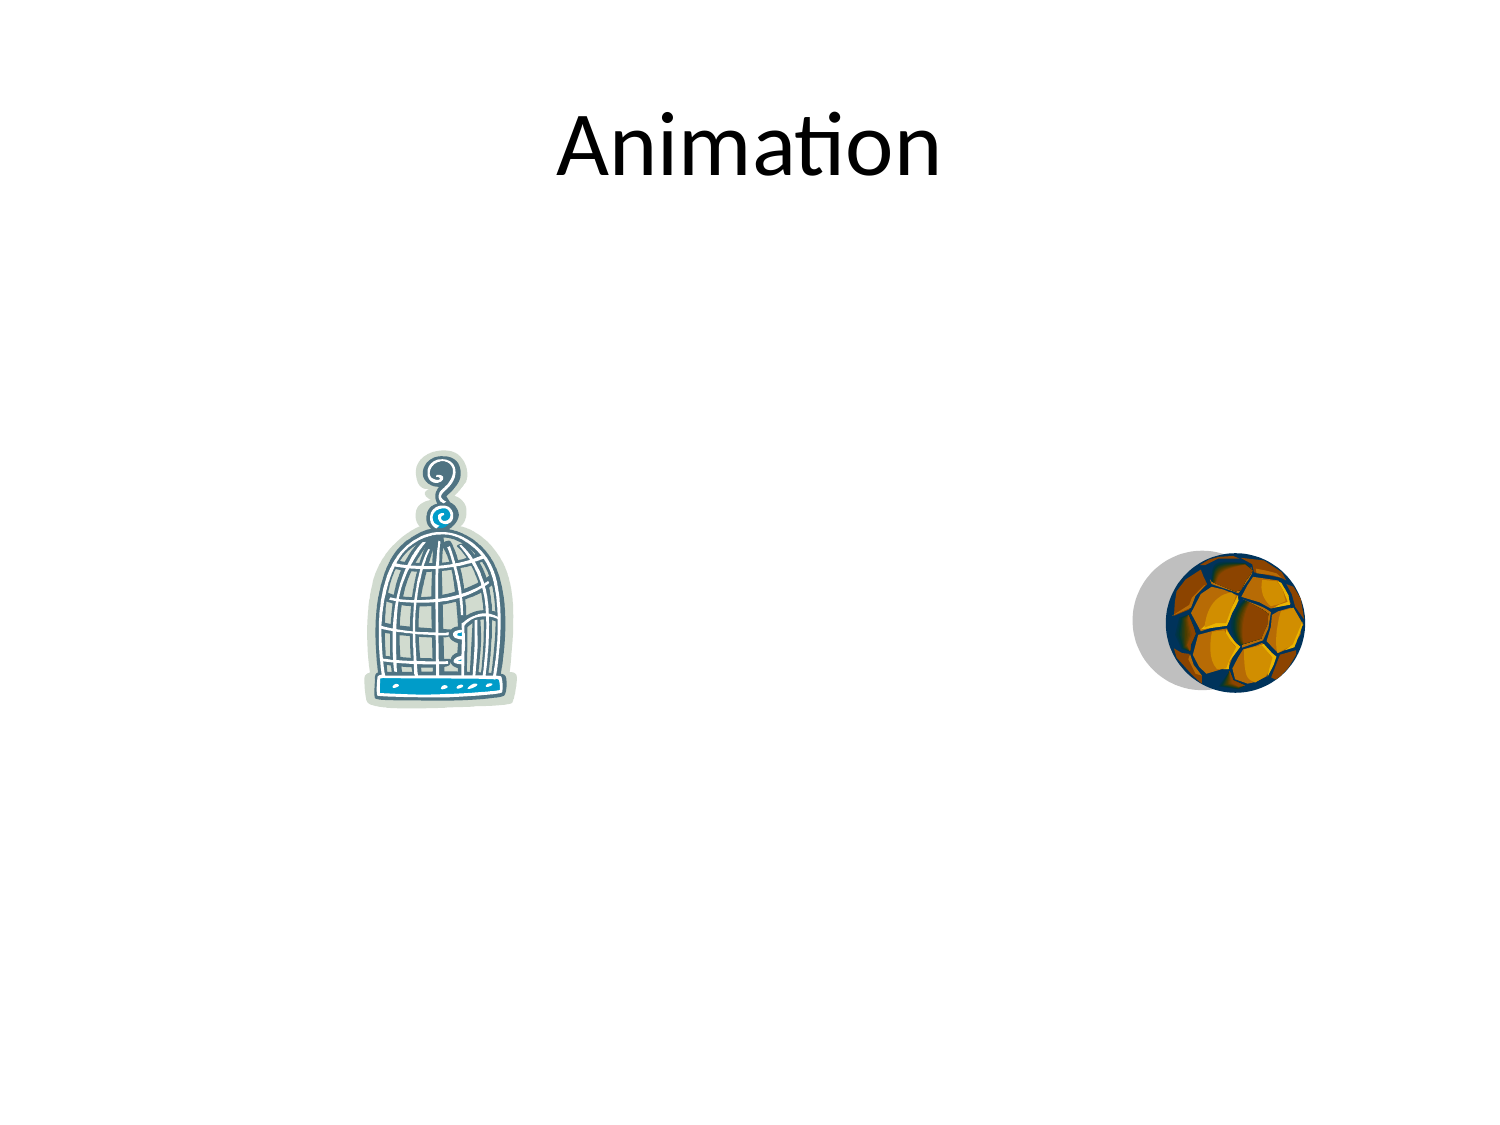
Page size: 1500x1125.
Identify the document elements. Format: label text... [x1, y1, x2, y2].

picture [363, 445, 523, 714]
title Animation [75, 45, 1425, 233]
picture [1132, 550, 1306, 693]
